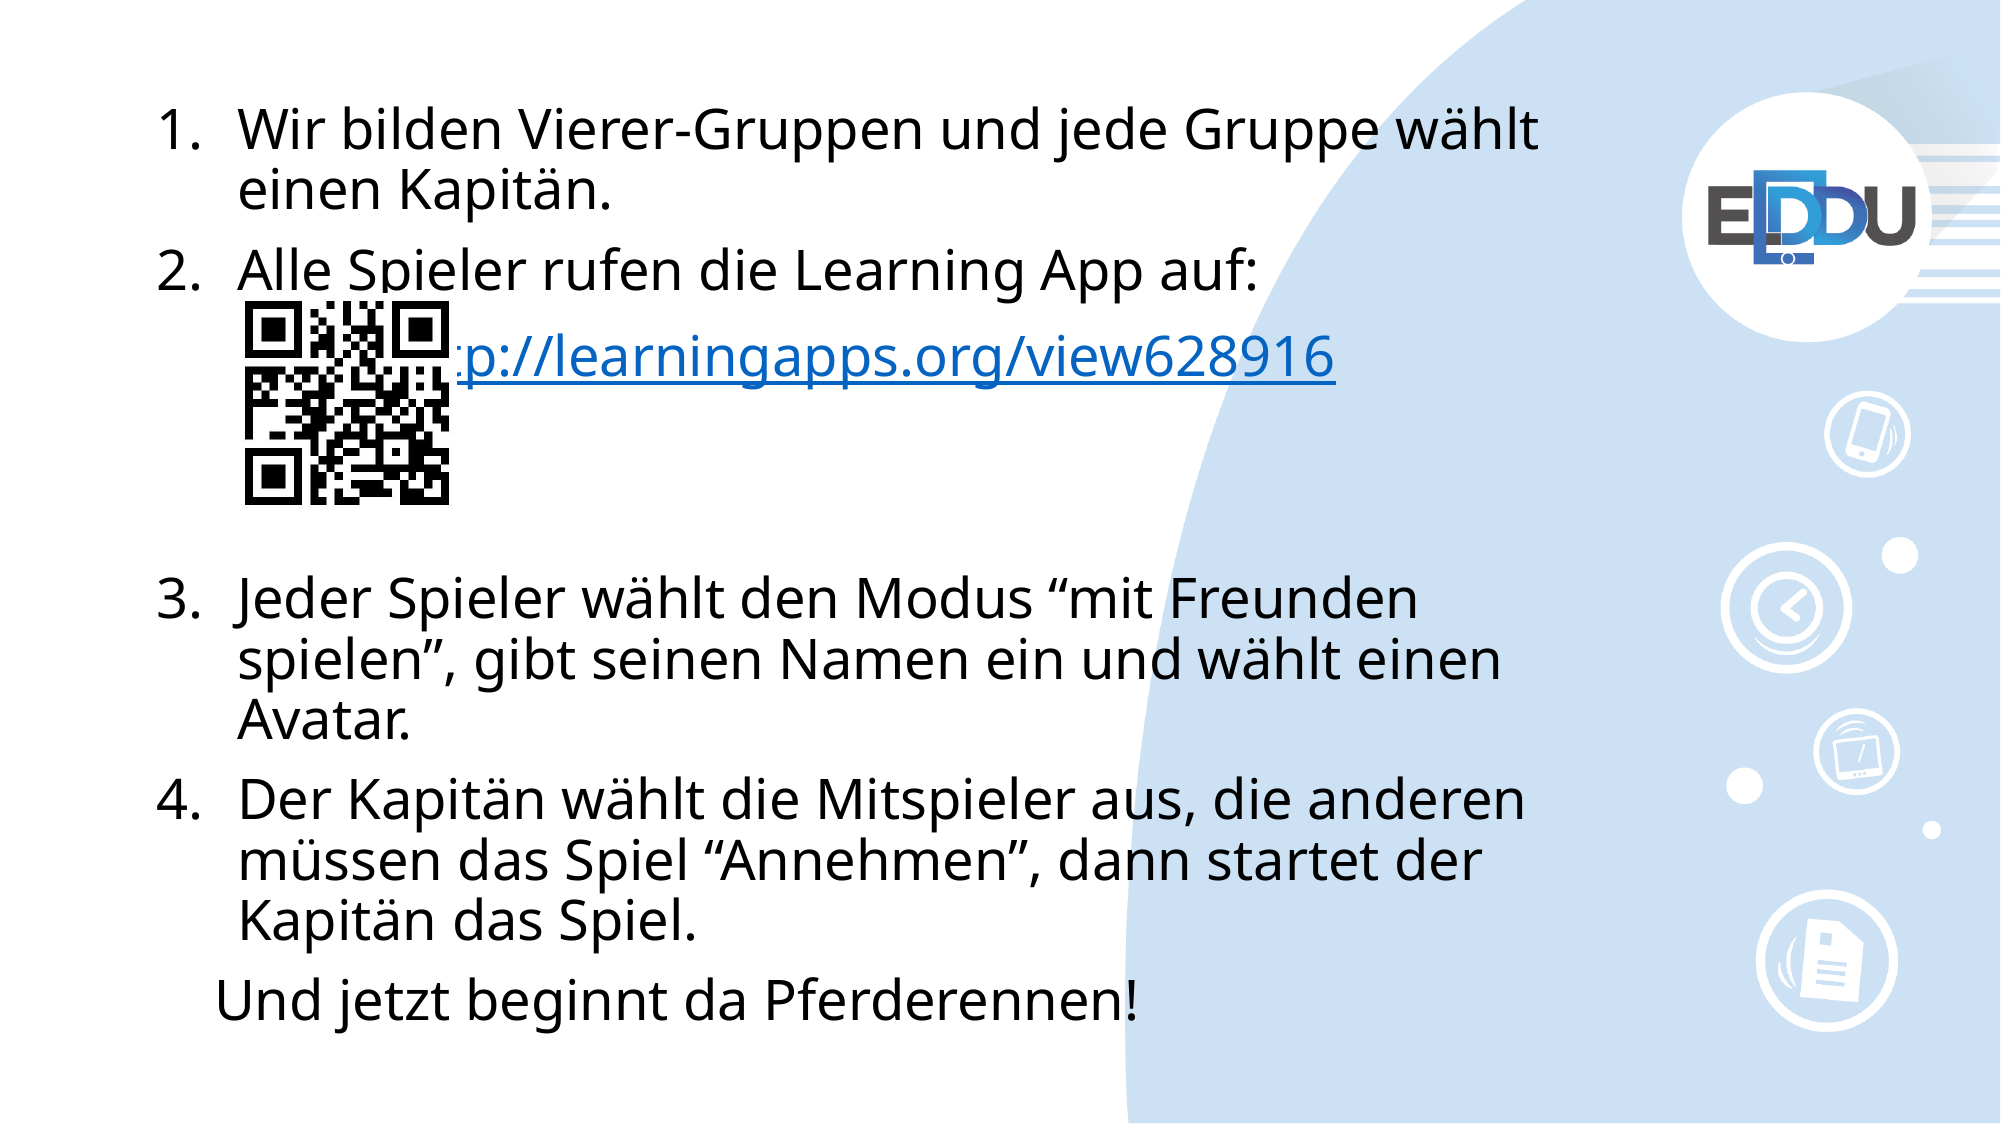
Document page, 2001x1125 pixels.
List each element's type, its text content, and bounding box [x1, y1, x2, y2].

picture [0, 0, 2001, 1125]
list Wir bilden Vierer-Gruppen und jede Gruppe wählt einen Kapitän. Alle Spieler rufen die Learning App auf: http://learningapps.org/view628916 Jeder Spieler wählt den Modus “mit Freunden spielen”, gibt seinen Namen ein und wählt einen Avatar. Der Kapitän wählt die Mitspieler aus, die anderen müssen das Spiel “Annehmen”, dann startet der Kapitän das Spiel. Und jetzt beginnt da Pferderennen! [141, 93, 1599, 1047]
